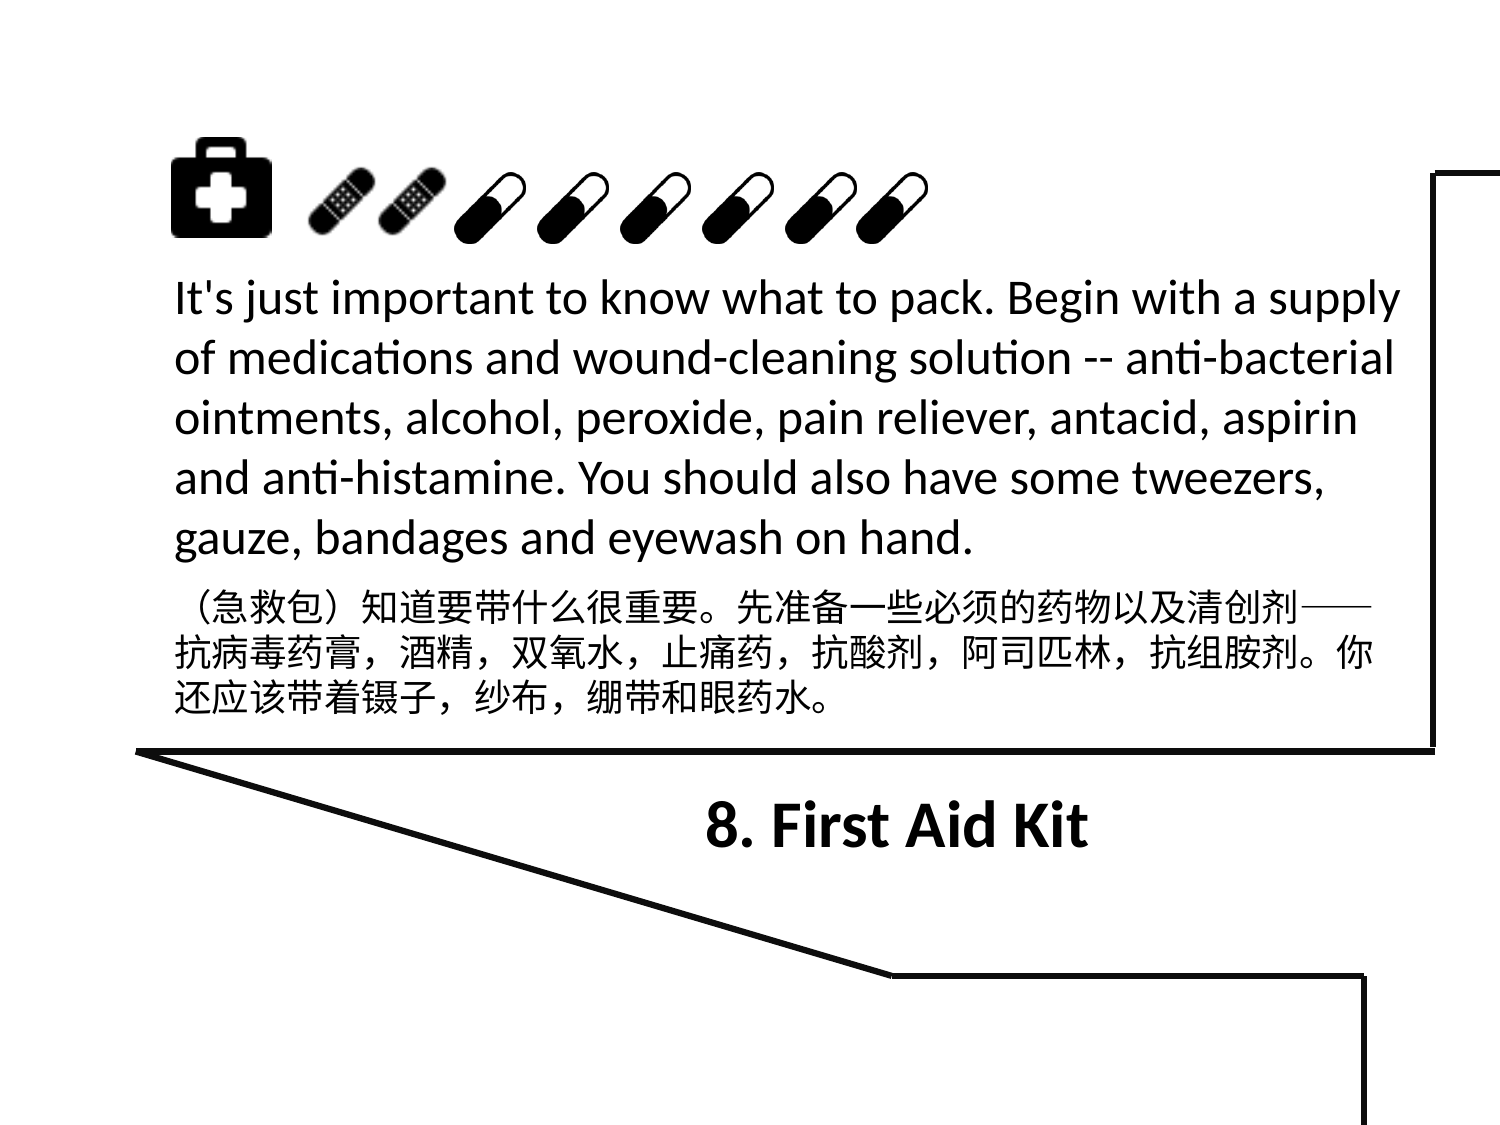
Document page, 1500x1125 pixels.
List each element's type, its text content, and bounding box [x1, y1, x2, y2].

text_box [170, 136, 928, 244]
text_box （急救包）知道要带什么很重要。先准备一些必须的药物以及清创剂——抗病毒药膏，酒精，双氧水，止痛药，抗酸剂，阿司匹林，抗组胺剂。你还应该带着镊子，纱布，绷带和眼药水。 [159, 576, 1424, 727]
text_box It's just important to know what to pack. Begin with a supply of medications and wound-cleaning solution -- anti-bacterial ointments, alcohol, peroxide, pain reliever, antacid, aspirin and anti-histamine. You should also have some tweezers, gauze, bandages and eyewash on hand. [159, 257, 1424, 573]
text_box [135, 758, 892, 977]
text_box 8. First Aid Kit [897, 773, 1317, 869]
